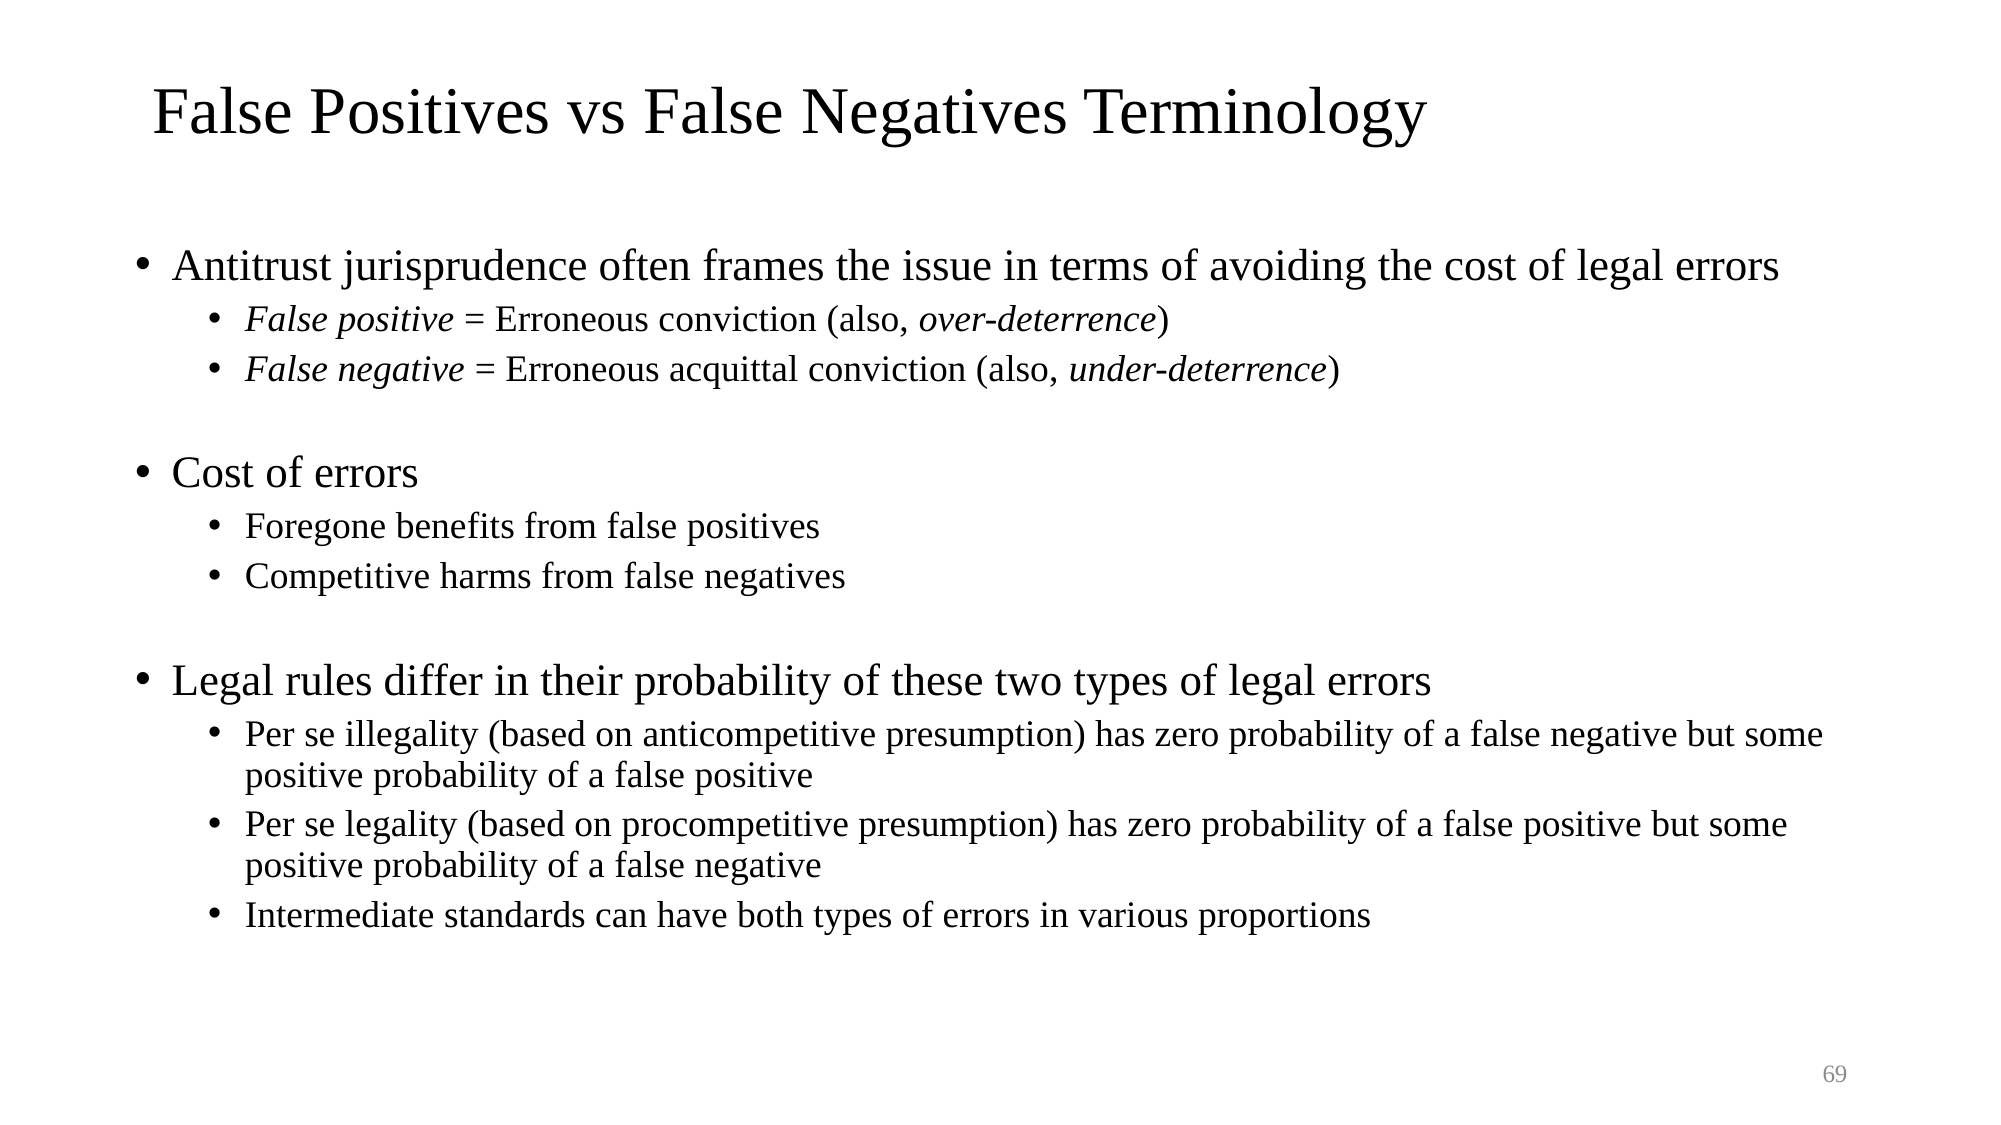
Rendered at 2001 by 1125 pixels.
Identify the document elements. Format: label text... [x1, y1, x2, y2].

list Antitrust jurisprudence often frames the issue in terms of avoiding the cost of legal errors False positive = Erroneous conviction (also, over-deterrence) False negative = Erroneous acquittal conviction (also, under-deterrence) Cost of errors Foregone benefits from false positives Competitive harms from false negatives Legal rules differ in their probability of these two types of legal errors Per se illegality (based on anticompetitive presumption) has zero probability of a false negative but some positive probability of a false positive Per se legality (based on procompetitive presumption) has zero probability of a false positive but some positive probability of a false negative Intermediate standards can have both types of errors in various proportions [120, 233, 1846, 948]
title False Positives vs False Negatives Terminology [137, 3, 1863, 221]
slide_number 69 [1412, 1042, 1863, 1103]
